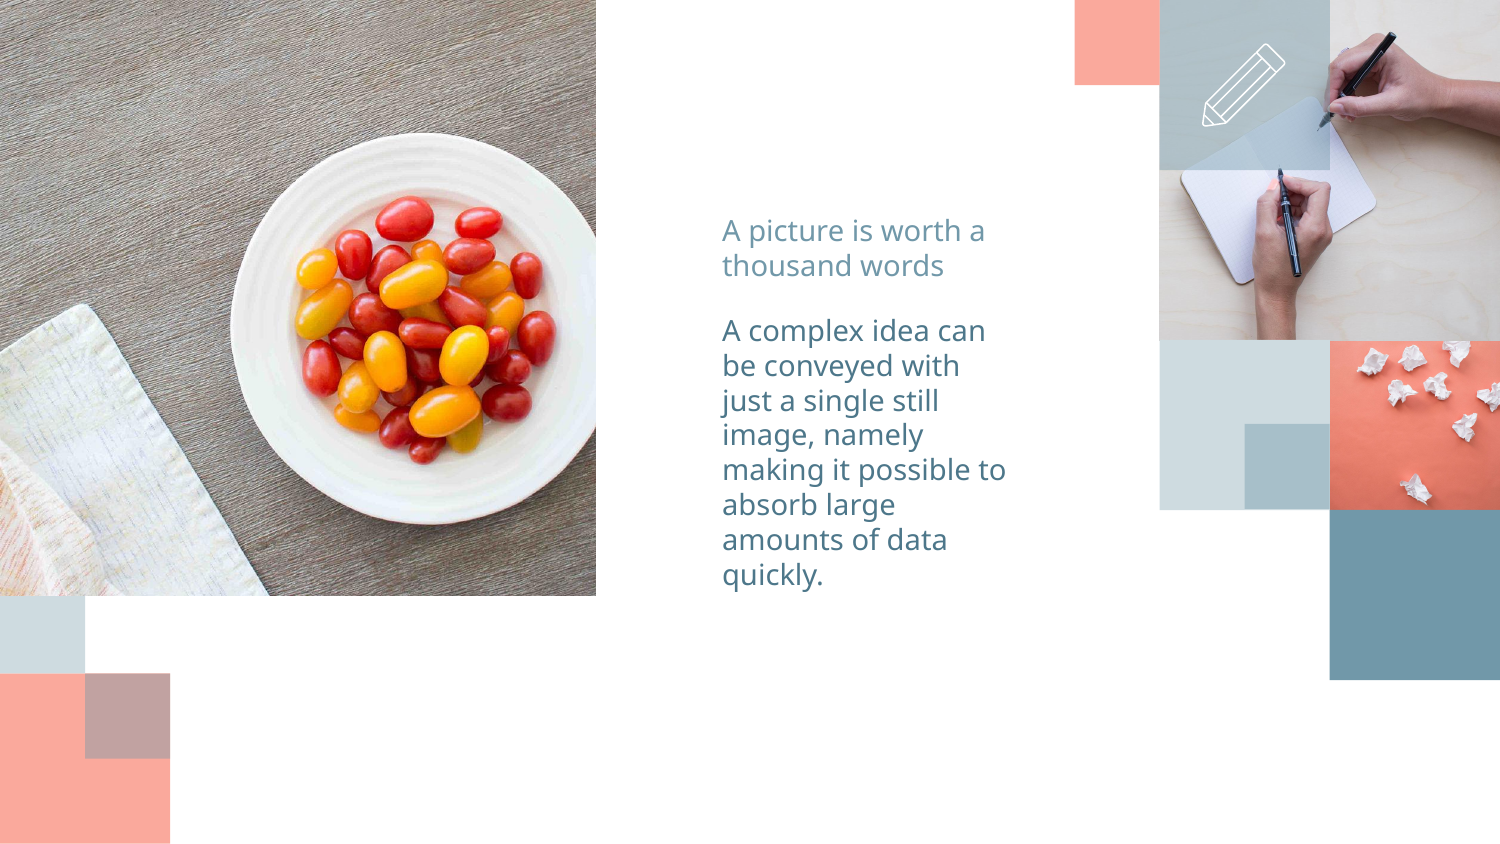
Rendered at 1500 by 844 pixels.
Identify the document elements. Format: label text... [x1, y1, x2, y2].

list A complex idea can be conveyed with just a single still image, namely making it possible to absorb large amounts of data quickly. [707, 296, 1033, 697]
title A picture is worth a thousand words [707, 194, 1033, 296]
picture [0, 0, 597, 597]
picture [1159, 0, 1500, 509]
